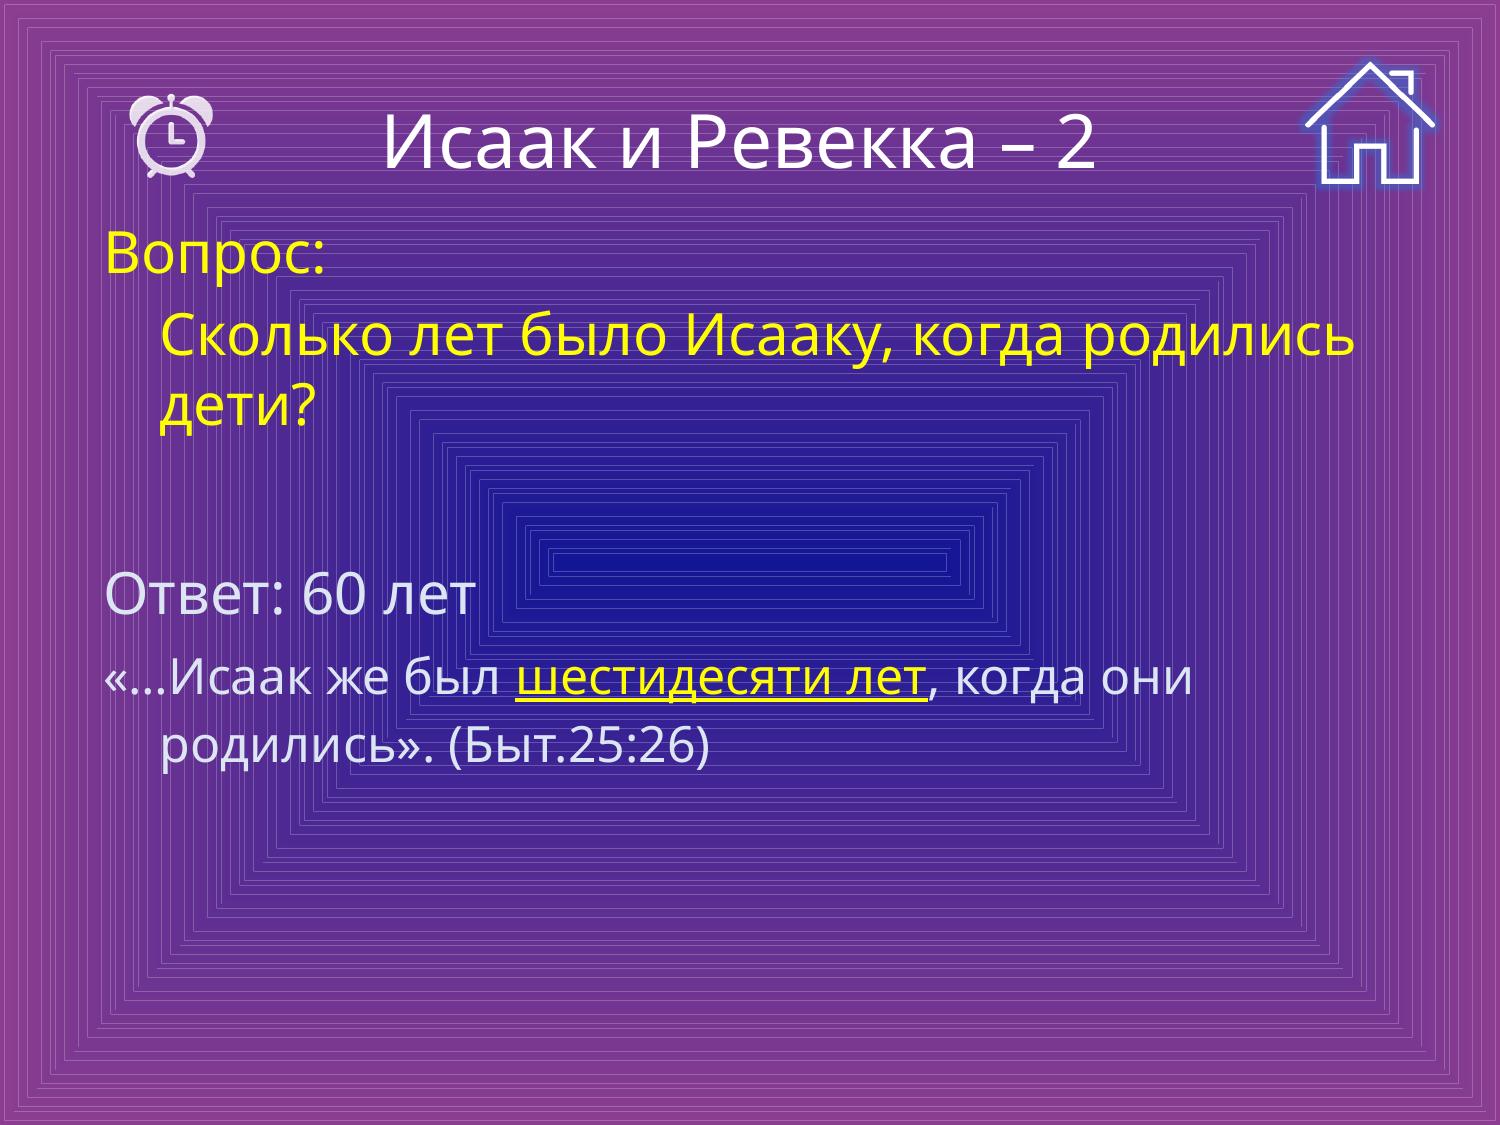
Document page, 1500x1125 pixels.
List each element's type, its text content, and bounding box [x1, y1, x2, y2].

list Вопрос: Сколько лет было Исааку, когда родились дети? [88, 208, 1437, 457]
title Исаак и Ревекка – 2 [75, 45, 1425, 233]
picture [123, 89, 219, 185]
picture [1304, 54, 1435, 184]
list Ответ: 60 лет «…Исаак же был шестидесяти лет, когда они родились». (Быт.25:26) [88, 538, 1425, 1029]
